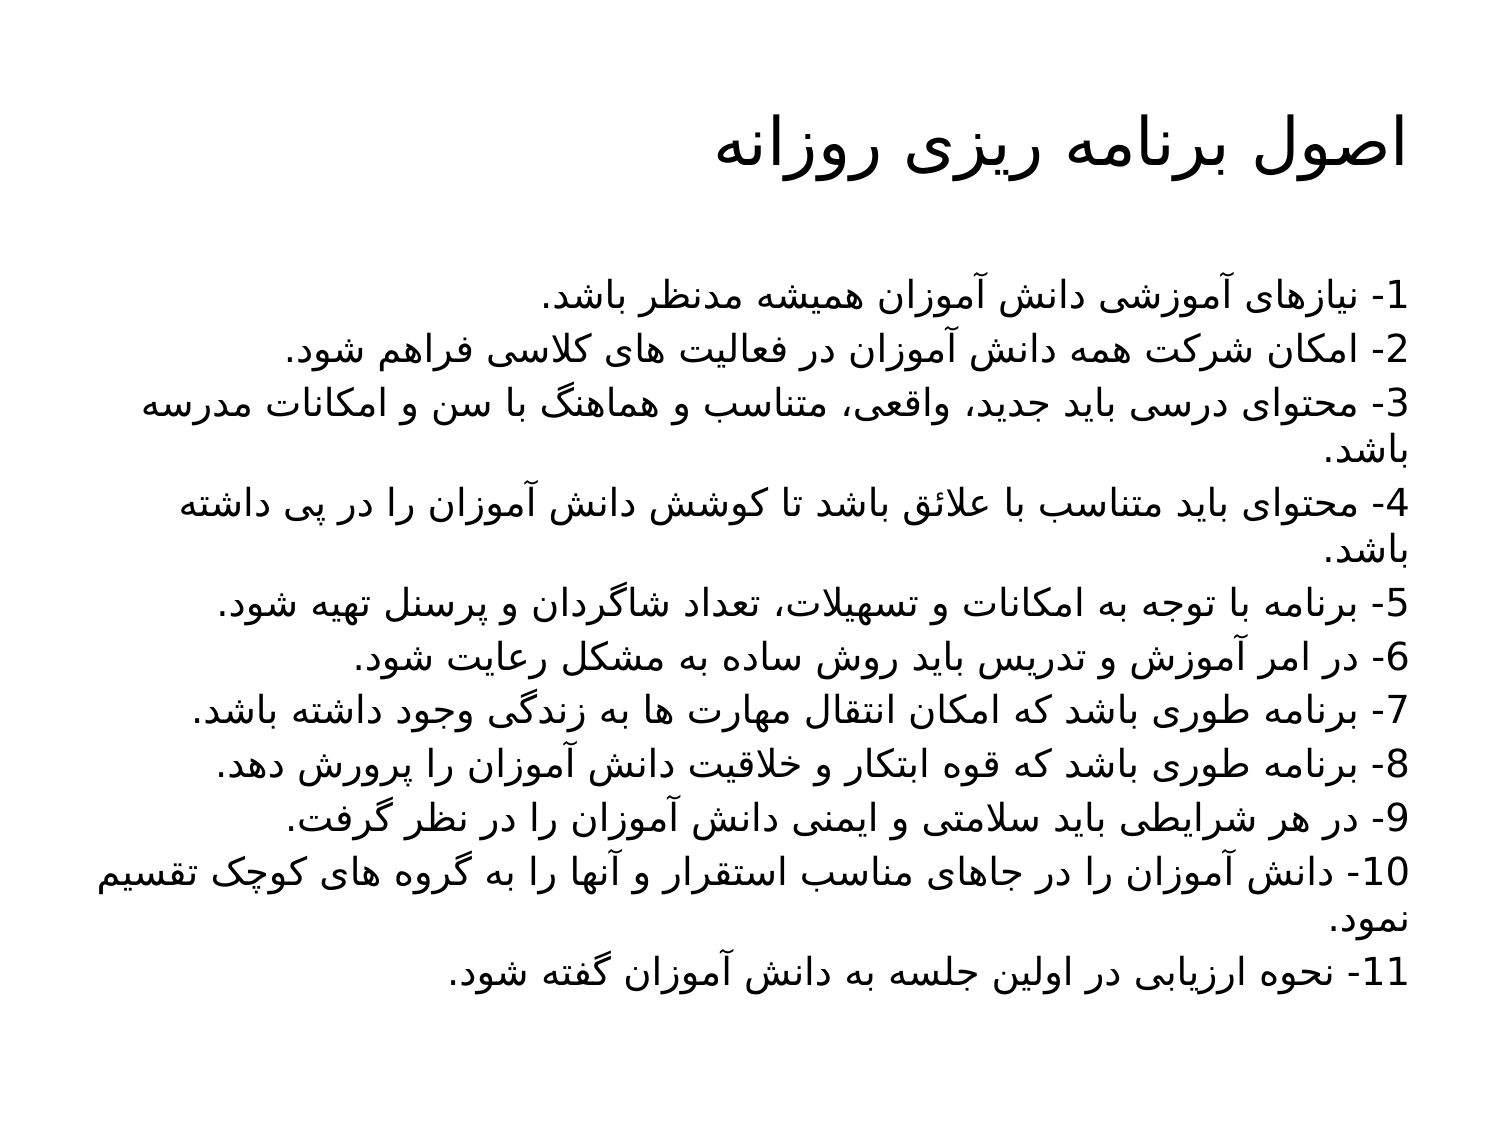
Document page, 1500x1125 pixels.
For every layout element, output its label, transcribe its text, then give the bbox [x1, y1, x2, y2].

list 1- نیازهای آموزشی دانش آموزان همیشه مدنظر باشد. 2- امکان شرکت همه دانش آموزان در فعالیت های کلاسی فراهم شود. 3- محتوای درسی باید جدید، واقعی، متناسب و هماهنگ با سن و امکانات مدرسه باشد. 4- محتوای باید متناسب با علائق باشد تا کوشش دانش آموزان را در پی داشته باشد. 5- برنامه با توجه به امکانات و تسهیلات، تعداد شاگردان و پرسنل تهیه شود. 6- در امر آموزش و تدریس باید روش ساده به مشکل رعایت شود. 7- برنامه طوری باشد که امکان انتقال مهارت ها به زندگی وجود داشته باشد. 8- برنامه طوری باشد که قوه ابتکار و خلاقیت دانش آموزان را پرورش دهد. 9- در هر شرایطی باید سلامتی و ایمنی دانش آموزان را در نظر گرفت. 10- دانش آموزان را در جاهای مناسب استقرار و آنها را به گروه های کوچک تقسیم نمود. 11- نحوه ارزیابی در اولین جلسه به دانش آموزان گفته شود. [75, 262, 1425, 1005]
title اصول برنامه ریزی روزانه [75, 45, 1425, 233]
